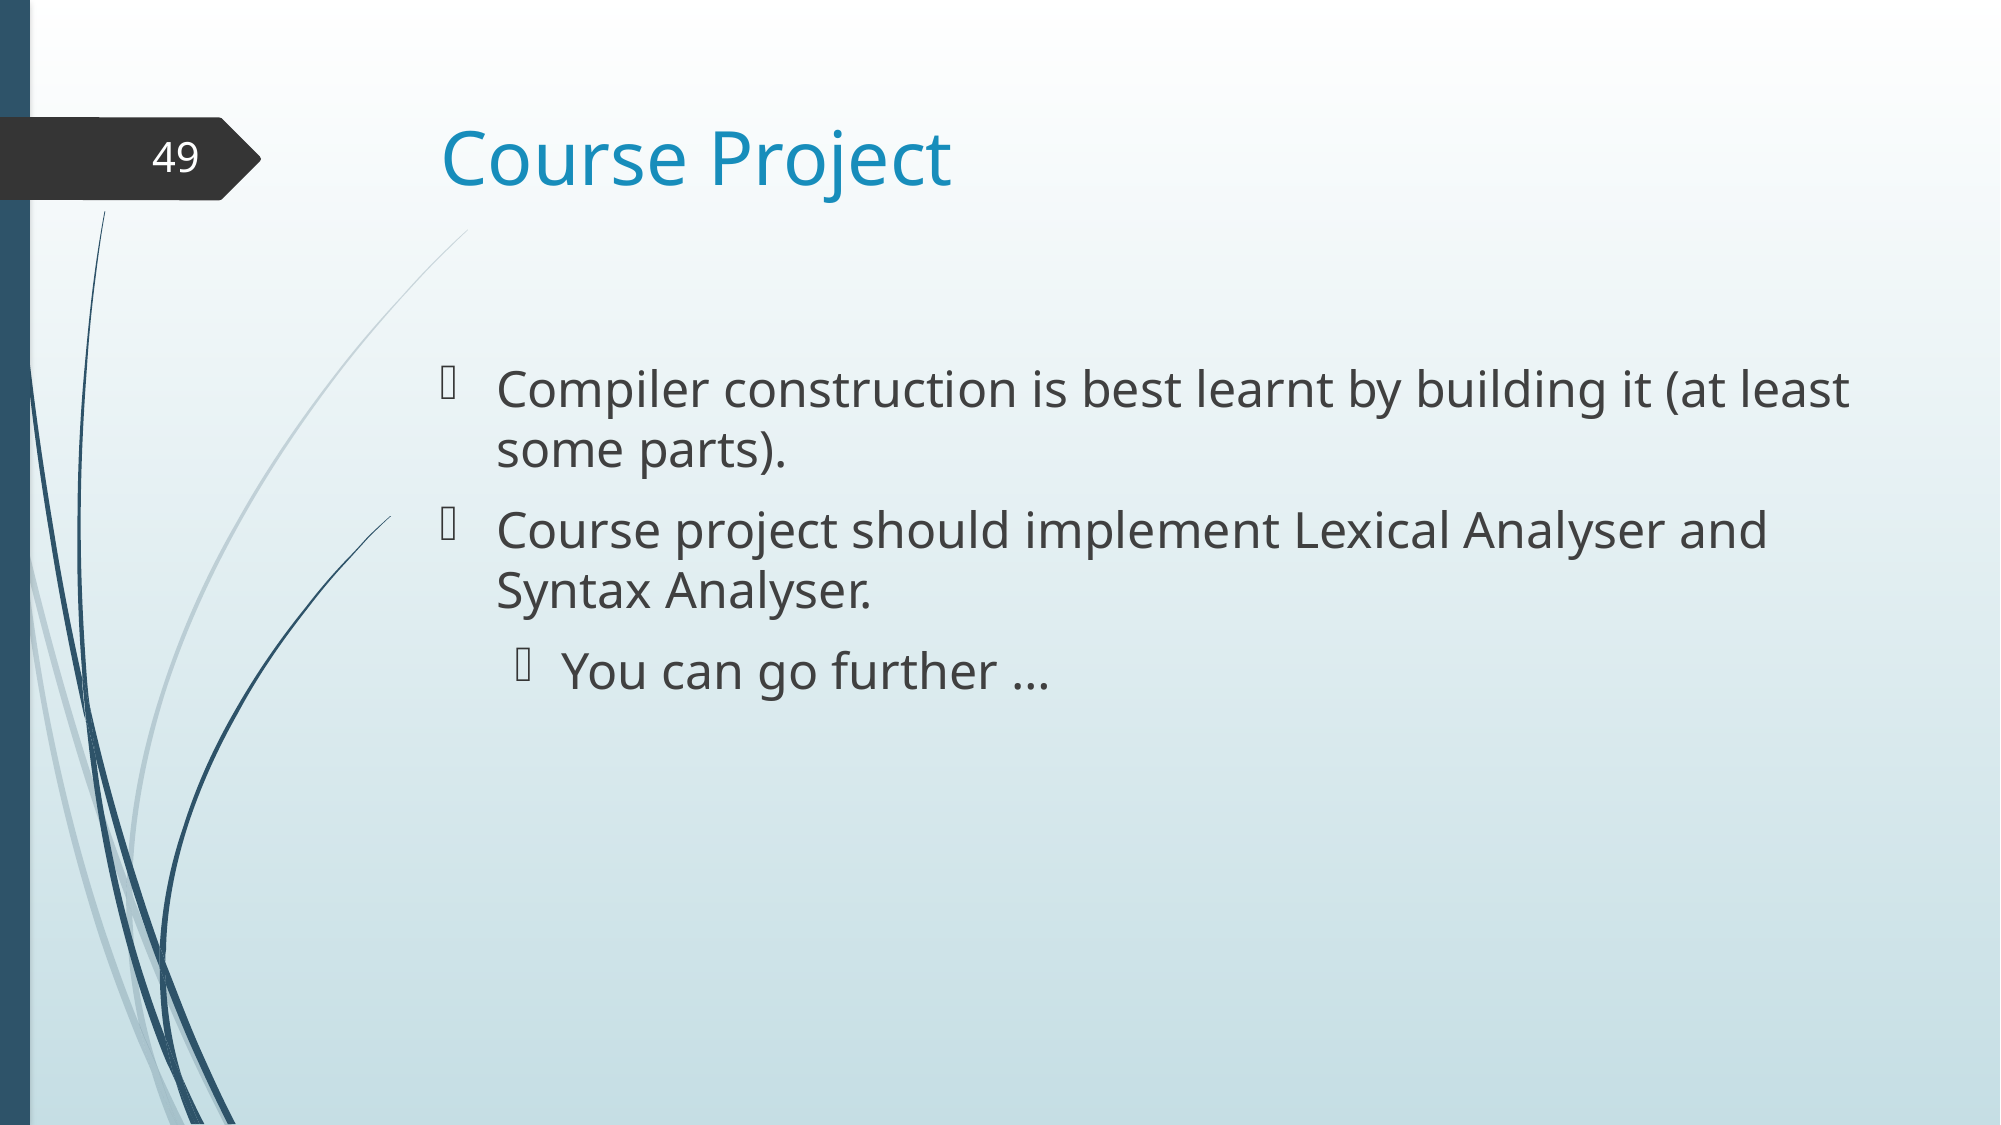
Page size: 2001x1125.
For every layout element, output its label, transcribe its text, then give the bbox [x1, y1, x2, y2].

list Compiler construction is best learnt by building it (at least some parts). Course project should implement Lexical Analyser and Syntax Analyser. You can go further … [424, 350, 1888, 988]
title Course Project [425, 102, 1888, 313]
slide_number 49 [87, 129, 216, 190]
